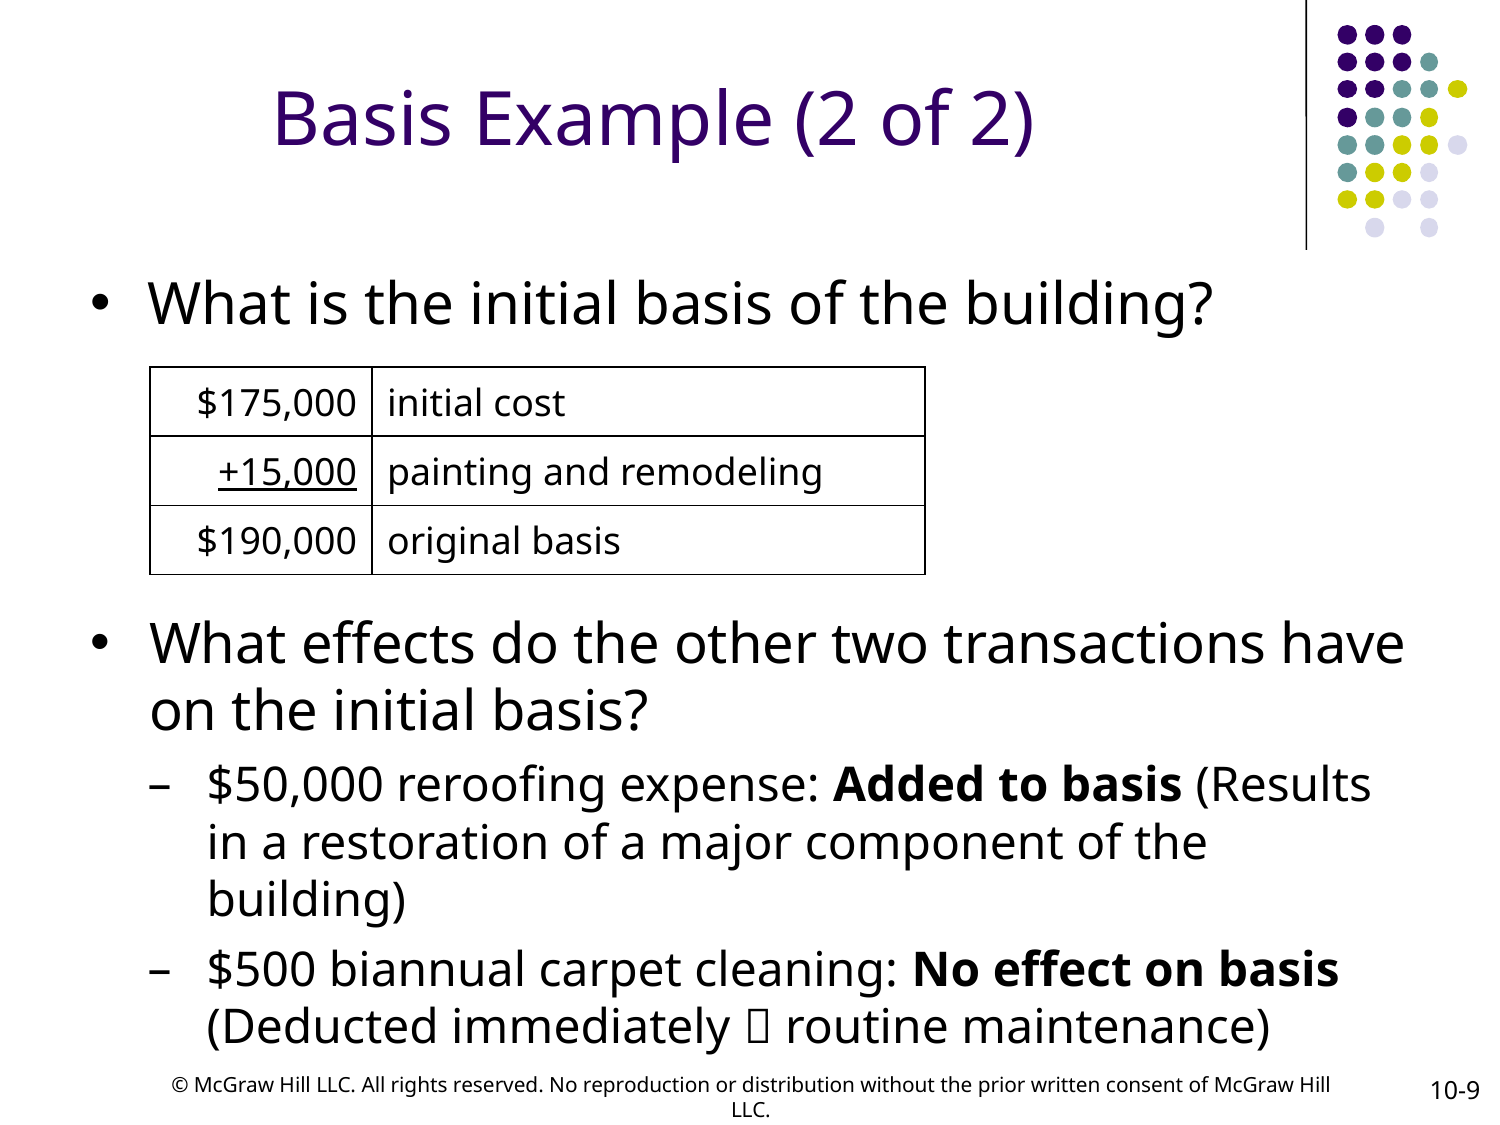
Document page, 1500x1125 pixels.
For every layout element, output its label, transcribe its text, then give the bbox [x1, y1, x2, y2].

table_header initial cost [373, 368, 924, 435]
table_header $175,000 [151, 368, 371, 435]
table_cell +15,000 [151, 437, 371, 505]
table_cell $190,000 [151, 506, 371, 574]
table_cell original basis [373, 506, 924, 574]
list What is the initial basis of the building? [75, 259, 1425, 600]
slide_number 10-9 [1345, 1061, 1496, 1122]
title Basis Example (2 of 2) [32, 8, 1275, 234]
list What effects do the other two transactions have on the initial basis? $50,000 reroofing expense: Added to basis (Results in a restoration of a major component of the building) $500 biannual carpet cleaning: No effect on basis (Deducted immediately  routine maintenance) [75, 600, 1425, 1061]
table_cell painting and remodeling [373, 437, 924, 505]
